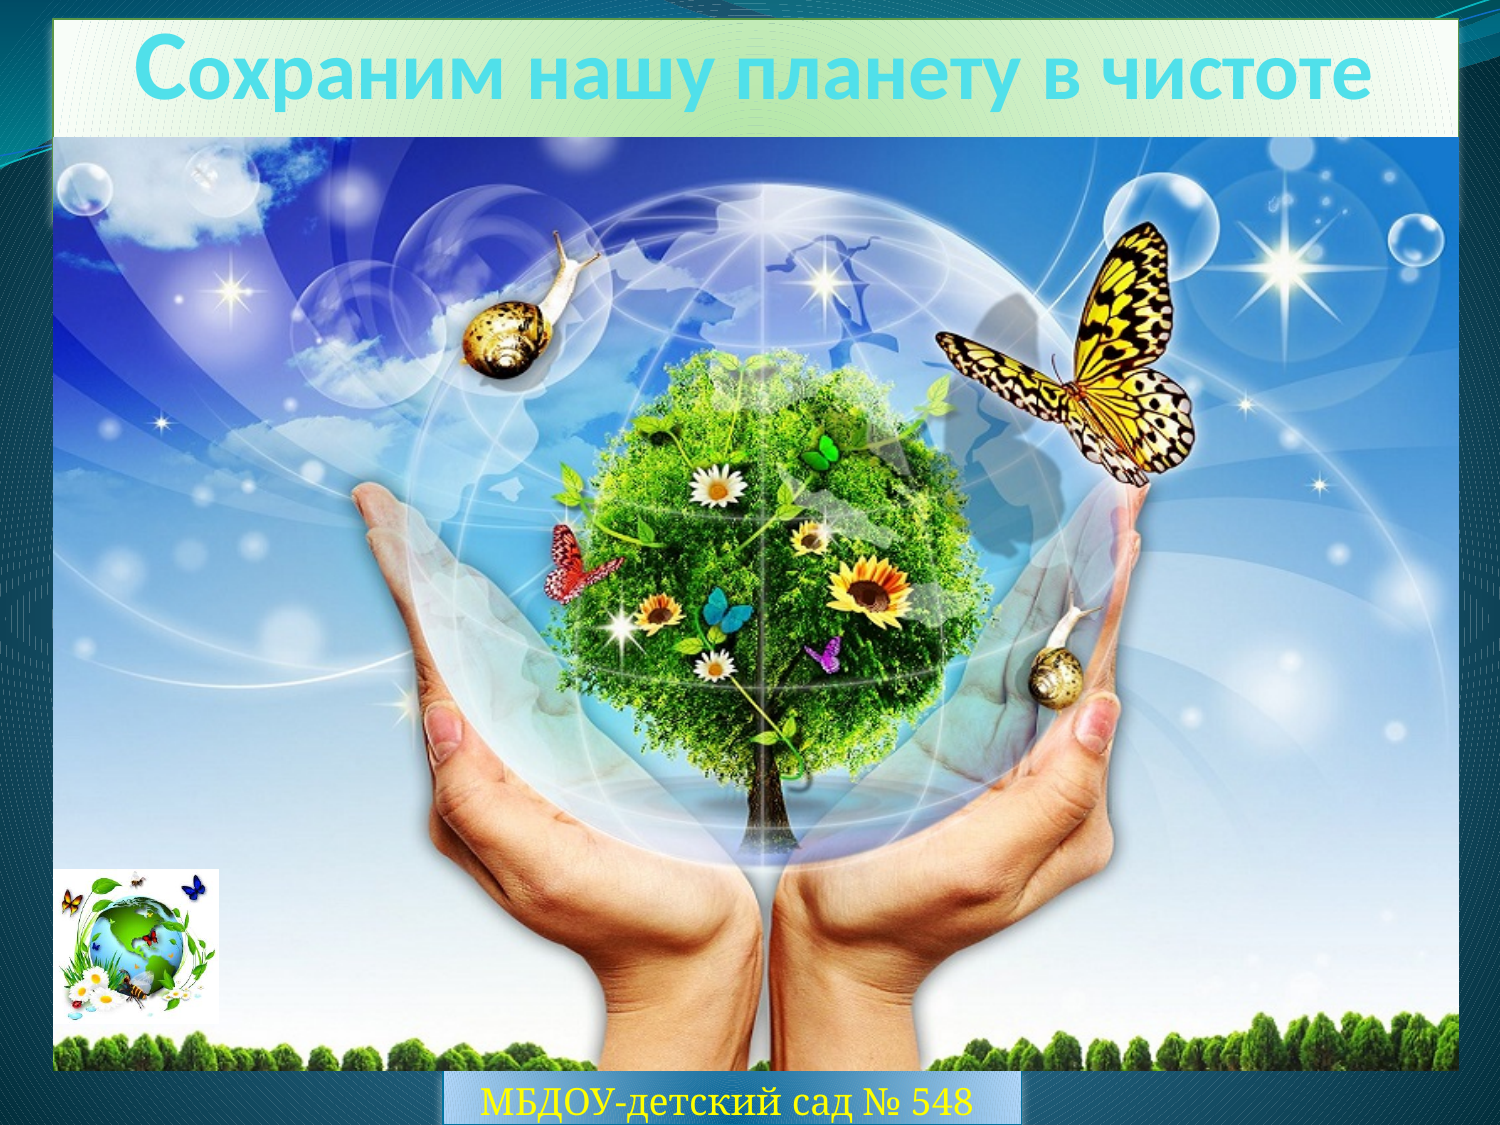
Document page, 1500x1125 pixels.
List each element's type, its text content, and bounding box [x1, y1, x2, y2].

title Сохраним нашу планету в чистоте [52, 18, 1459, 136]
subtitle МБДОУ-детский сад № 548 [442, 1081, 1022, 1125]
picture [52, 136, 1459, 1071]
